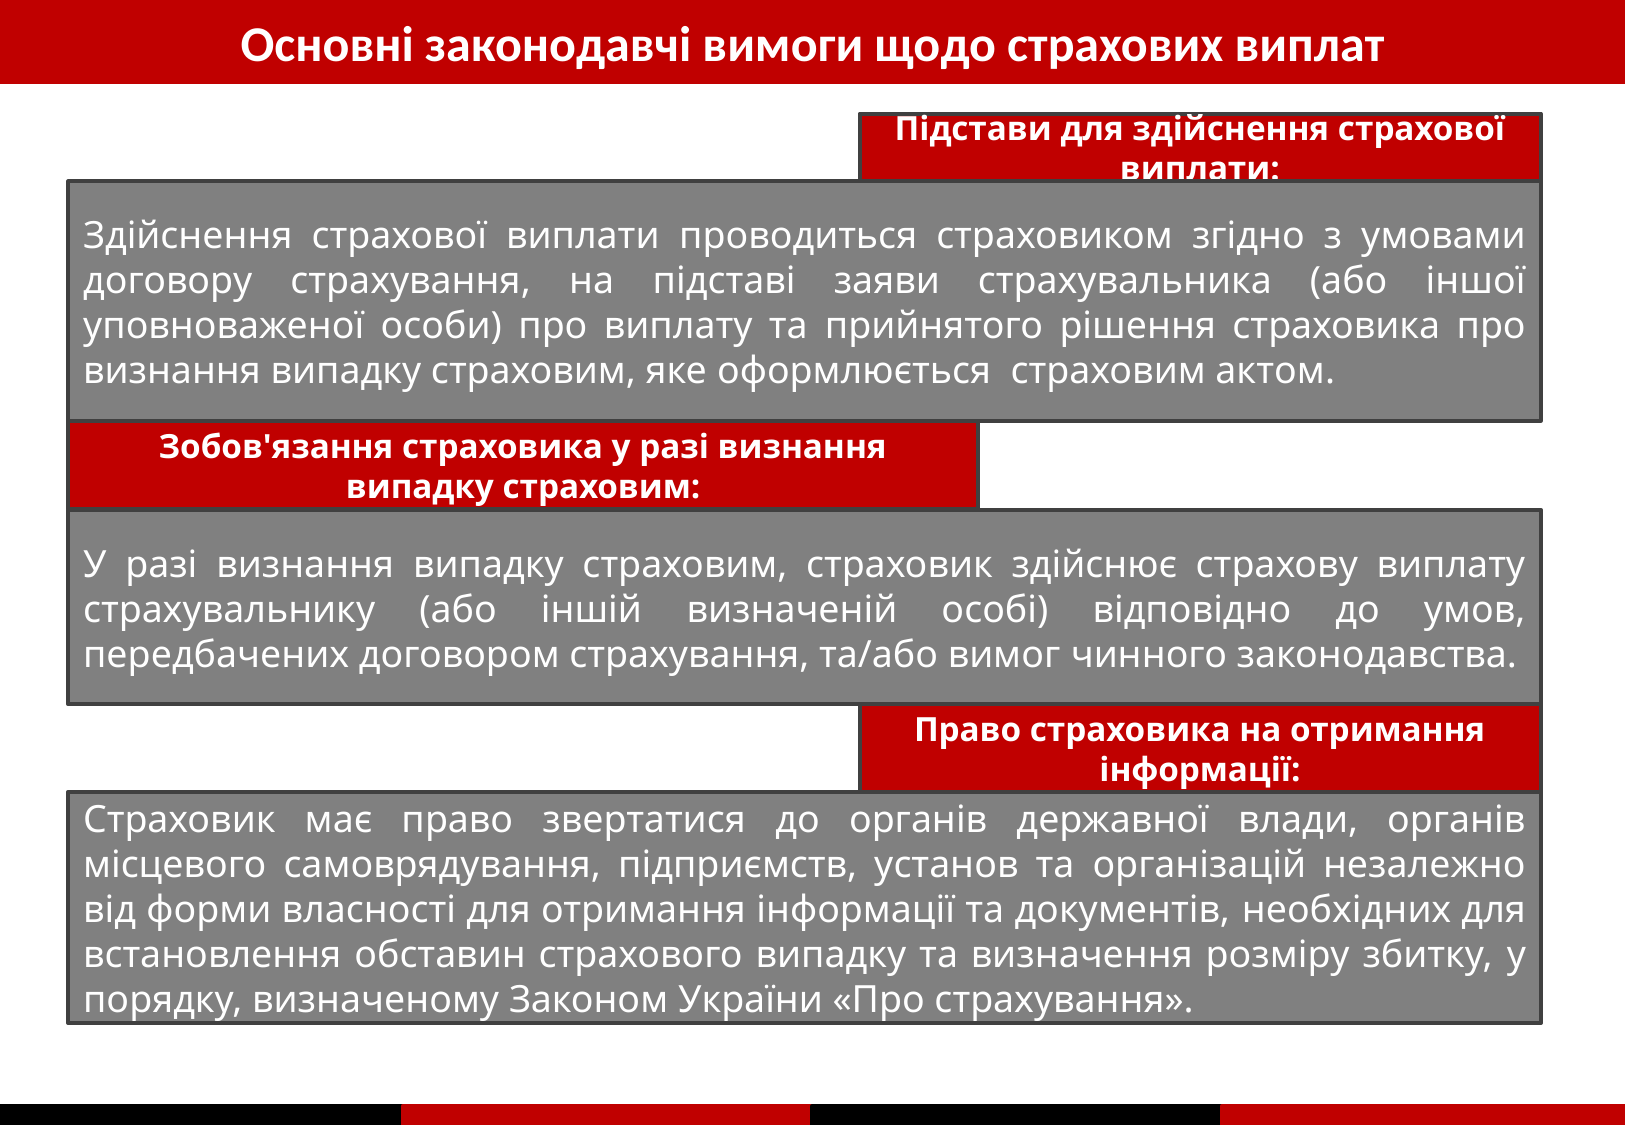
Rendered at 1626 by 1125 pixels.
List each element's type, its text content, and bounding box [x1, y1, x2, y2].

text_box У разі визнання випадку страховим, страховик здійснює страхову виплату страхувальнику (або іншій визначеній особі) відповідно до умов, передбачених договором страхування, та/або вимог чинного законодавства. [66, 508, 1543, 706]
text_box Страховик має право звертатися до органів державної влади, органів місцевого самоврядування, підприємств, установ та організацій незалежно від форми власності для отримання інформації та документів, необхідних для встановлення обставин страхового випадку та визначення розміру збитку, у порядку, визначеному Законом України «Про страхування». [66, 790, 1543, 1025]
text_box Підстави для здійснення страхової виплати: [858, 112, 1543, 179]
text_box Основні законодавчі вимоги щодо страхових виплат [0, 0, 1625, 84]
text_box Зобов'язання страховика у разі визнання випадку страховим: [66, 419, 980, 508]
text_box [0, 1105, 1625, 1125]
text_box Право страховика на отримання інформації: [858, 702, 1543, 790]
text_box Здійснення страхової виплати проводиться страховиком згідно з умовами договору страхування, на підставі заяви страхувальника (або іншої уповноваженої особи) про виплату та прийнятого рішення страховика про визнання випадку страховим, яке оформлюється страховим актом. [66, 179, 1543, 423]
